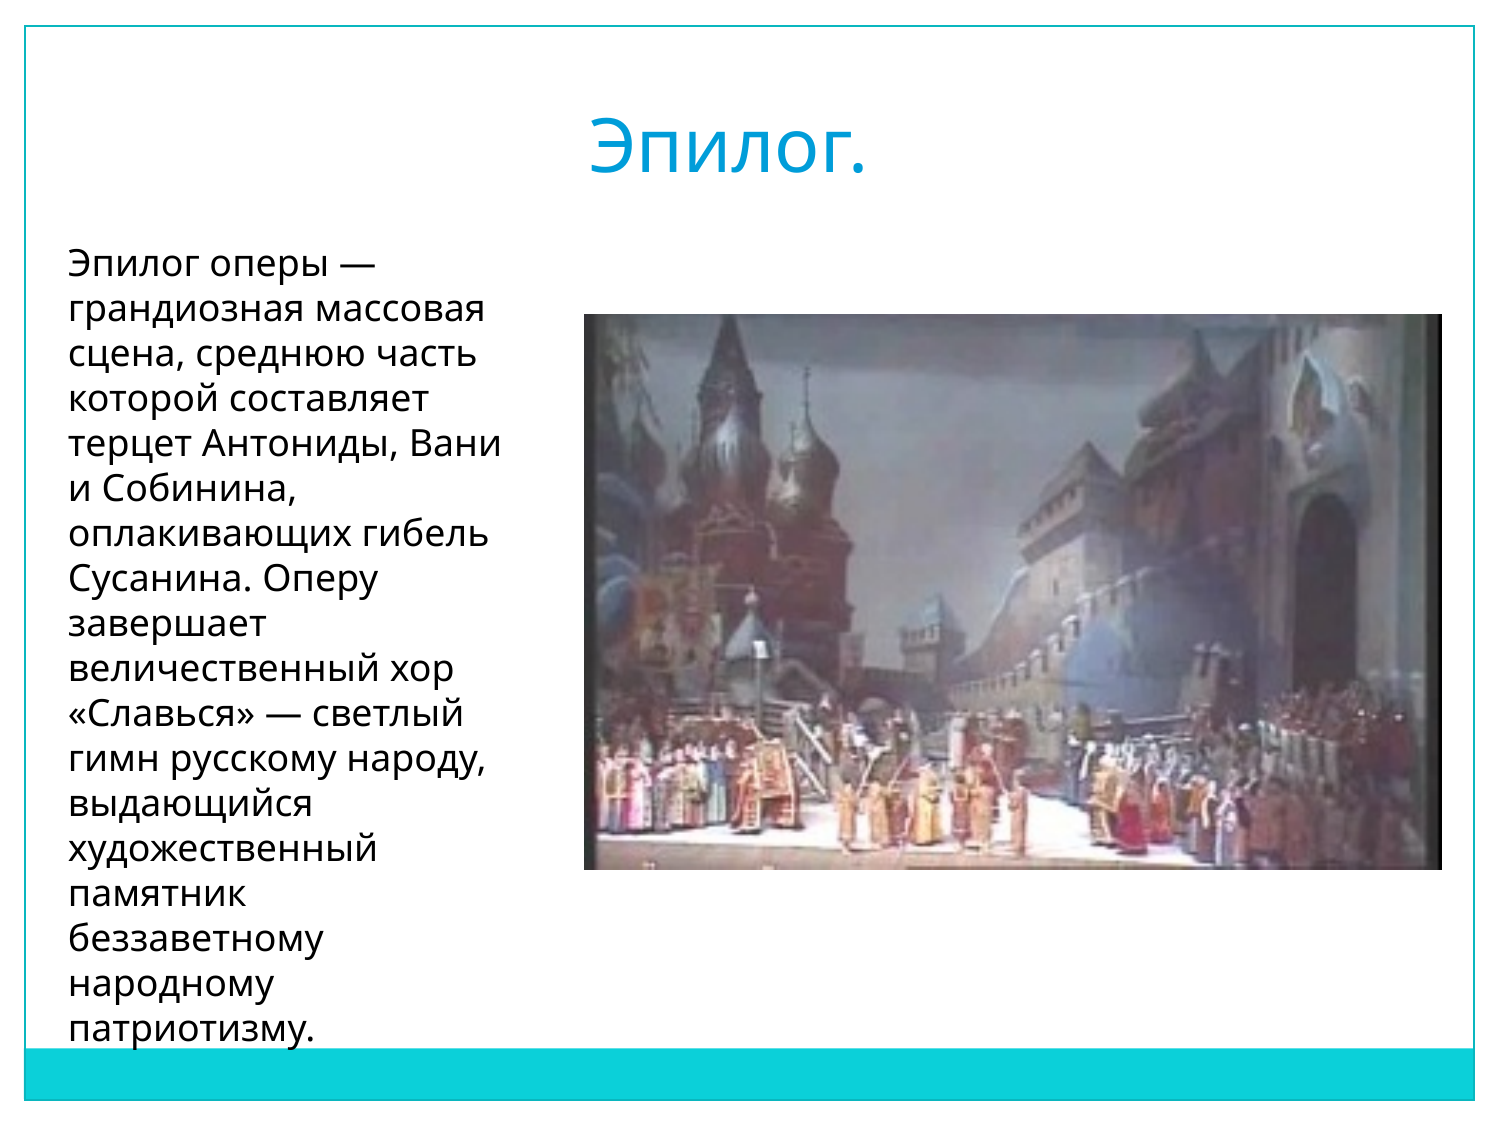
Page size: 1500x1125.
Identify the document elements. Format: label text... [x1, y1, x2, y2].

text_box Эпилог оперы — грандиозная массовая сцена, среднюю часть которой составляет терцет Антониды, Вани и Собинина, оплакивающих гибель Сусанина. Оперу завершает величественный хор «Славься» — светлый гимн русскому народу, выдающийся художественный памятник беззаветному народному патриотизму. [53, 231, 526, 1057]
picture [584, 314, 1442, 870]
text_box Эпилог. [574, 89, 885, 195]
